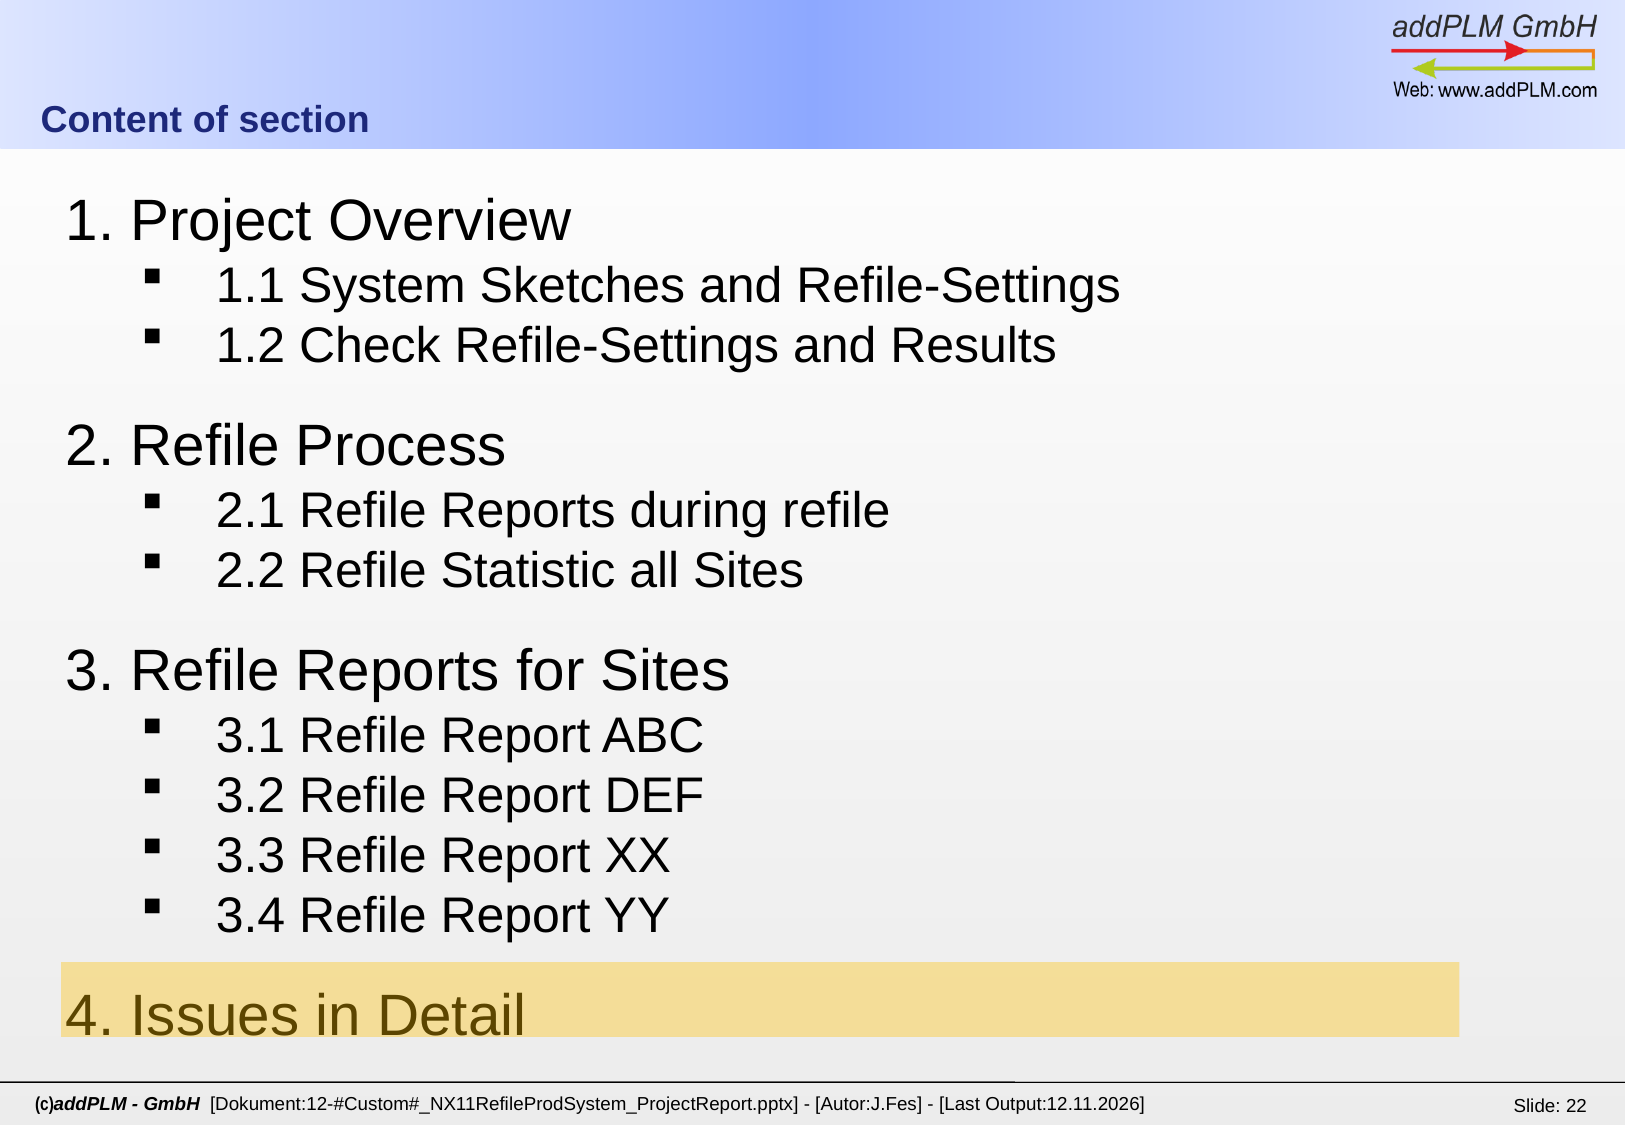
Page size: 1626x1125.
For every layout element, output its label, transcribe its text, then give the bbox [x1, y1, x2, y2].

picture [1391, 14, 1597, 97]
text_box [61, 962, 1460, 1037]
title Content of section [40, 67, 1582, 131]
